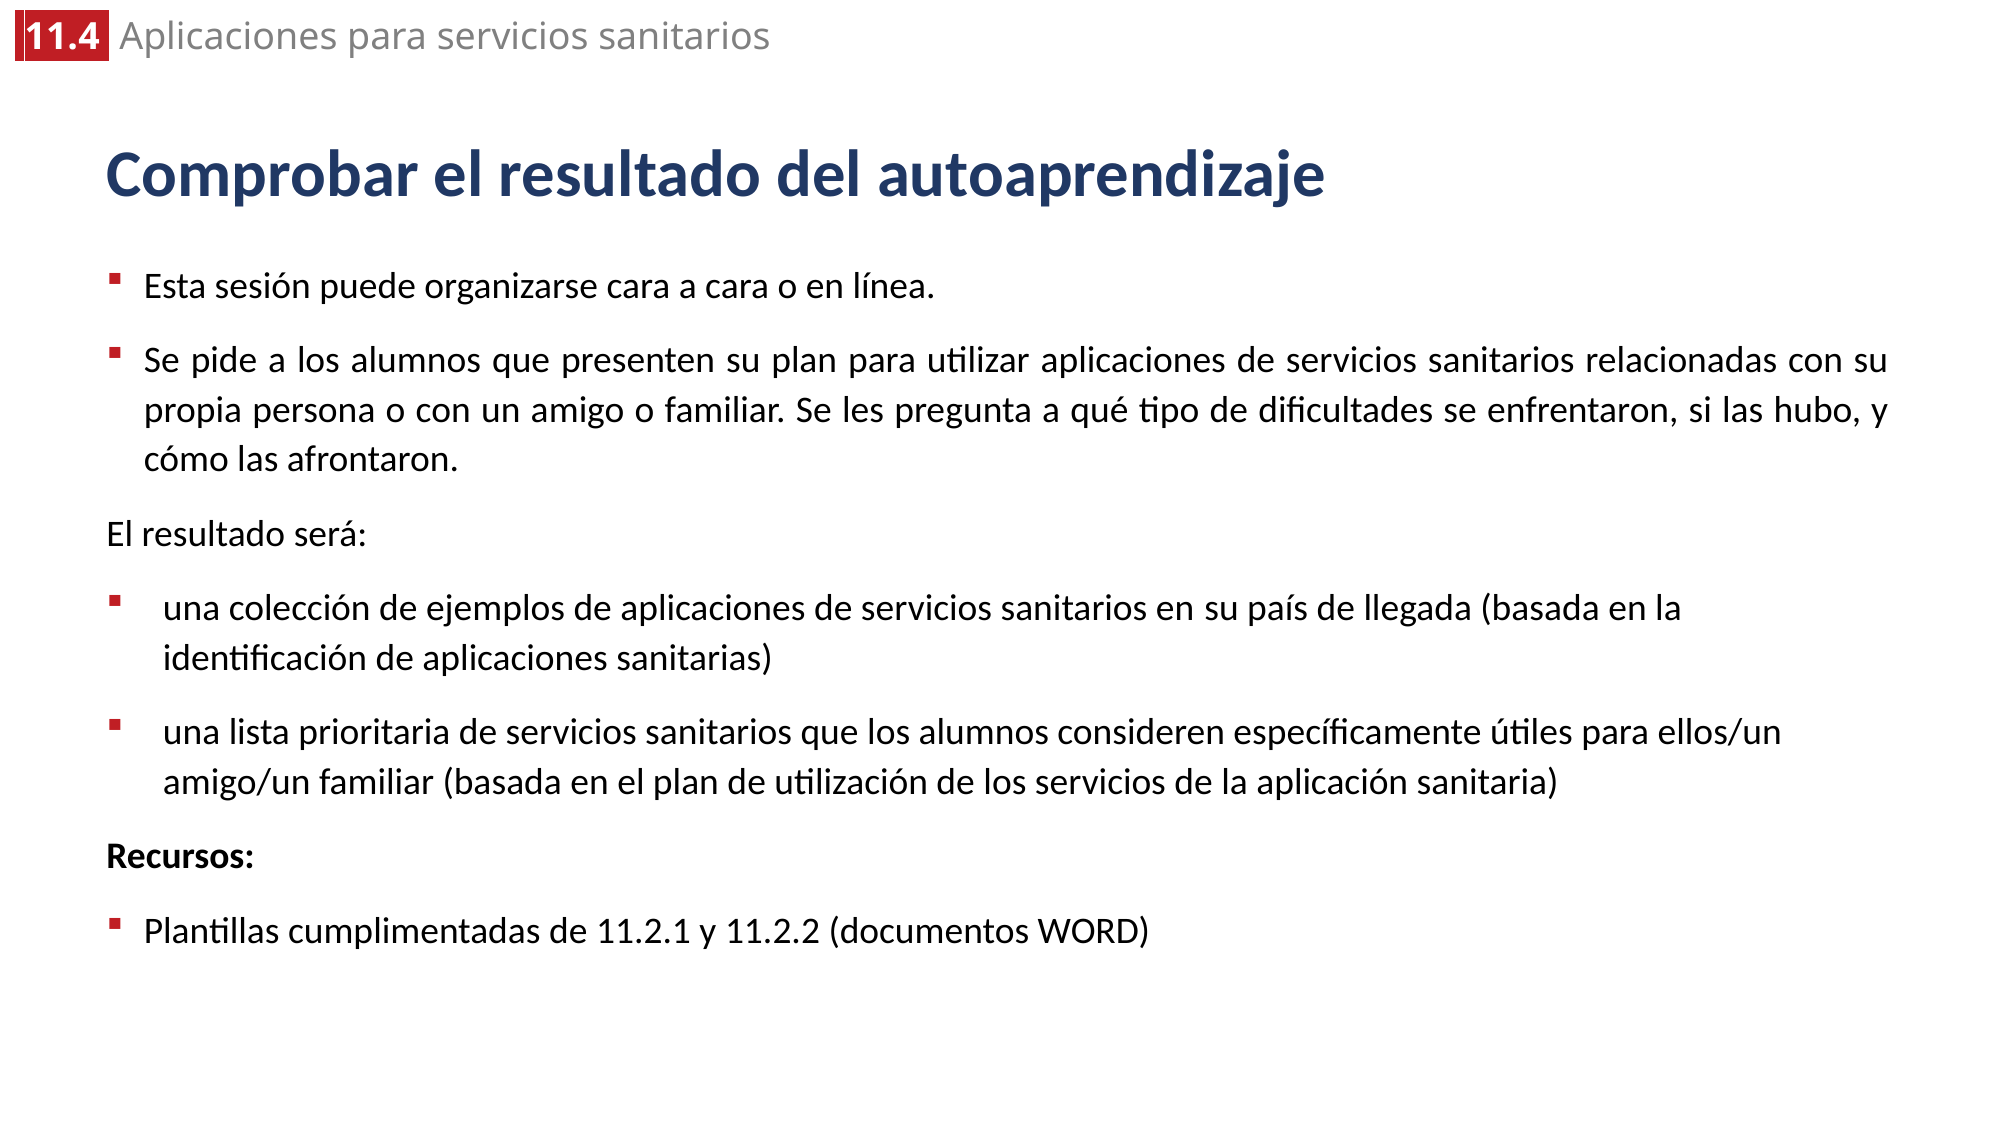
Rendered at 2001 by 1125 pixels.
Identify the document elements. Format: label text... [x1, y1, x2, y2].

list Esta sesión puede organizarse cara a cara o en línea. Se pide a los alumnos que presenten su plan para utilizar aplicaciones de servicios sanitarios relacionadas con su propia persona o con un amigo o familiar. Se les pregunta a qué tipo de dificultades se enfrentaron, si las hubo, y cómo las afrontaron. El resultado será: una colección de ejemplos de aplicaciones de servicios sanitarios en su país de llegada (basada en la identificación de aplicaciones sanitarias) una lista prioritaria de servicios sanitarios que los alumnos consideren específicamente útiles para ellos/un amigo/un familiar (basada en el plan de utilización de los servicios de la aplicación sanitaria) Recursos: Plantillas cumplimentadas de 11.2.1 y 11.2.2 (documentos WORD) [91, 248, 1906, 1003]
title Comprobar el resultado del autoaprendizaje [91, 115, 1906, 235]
